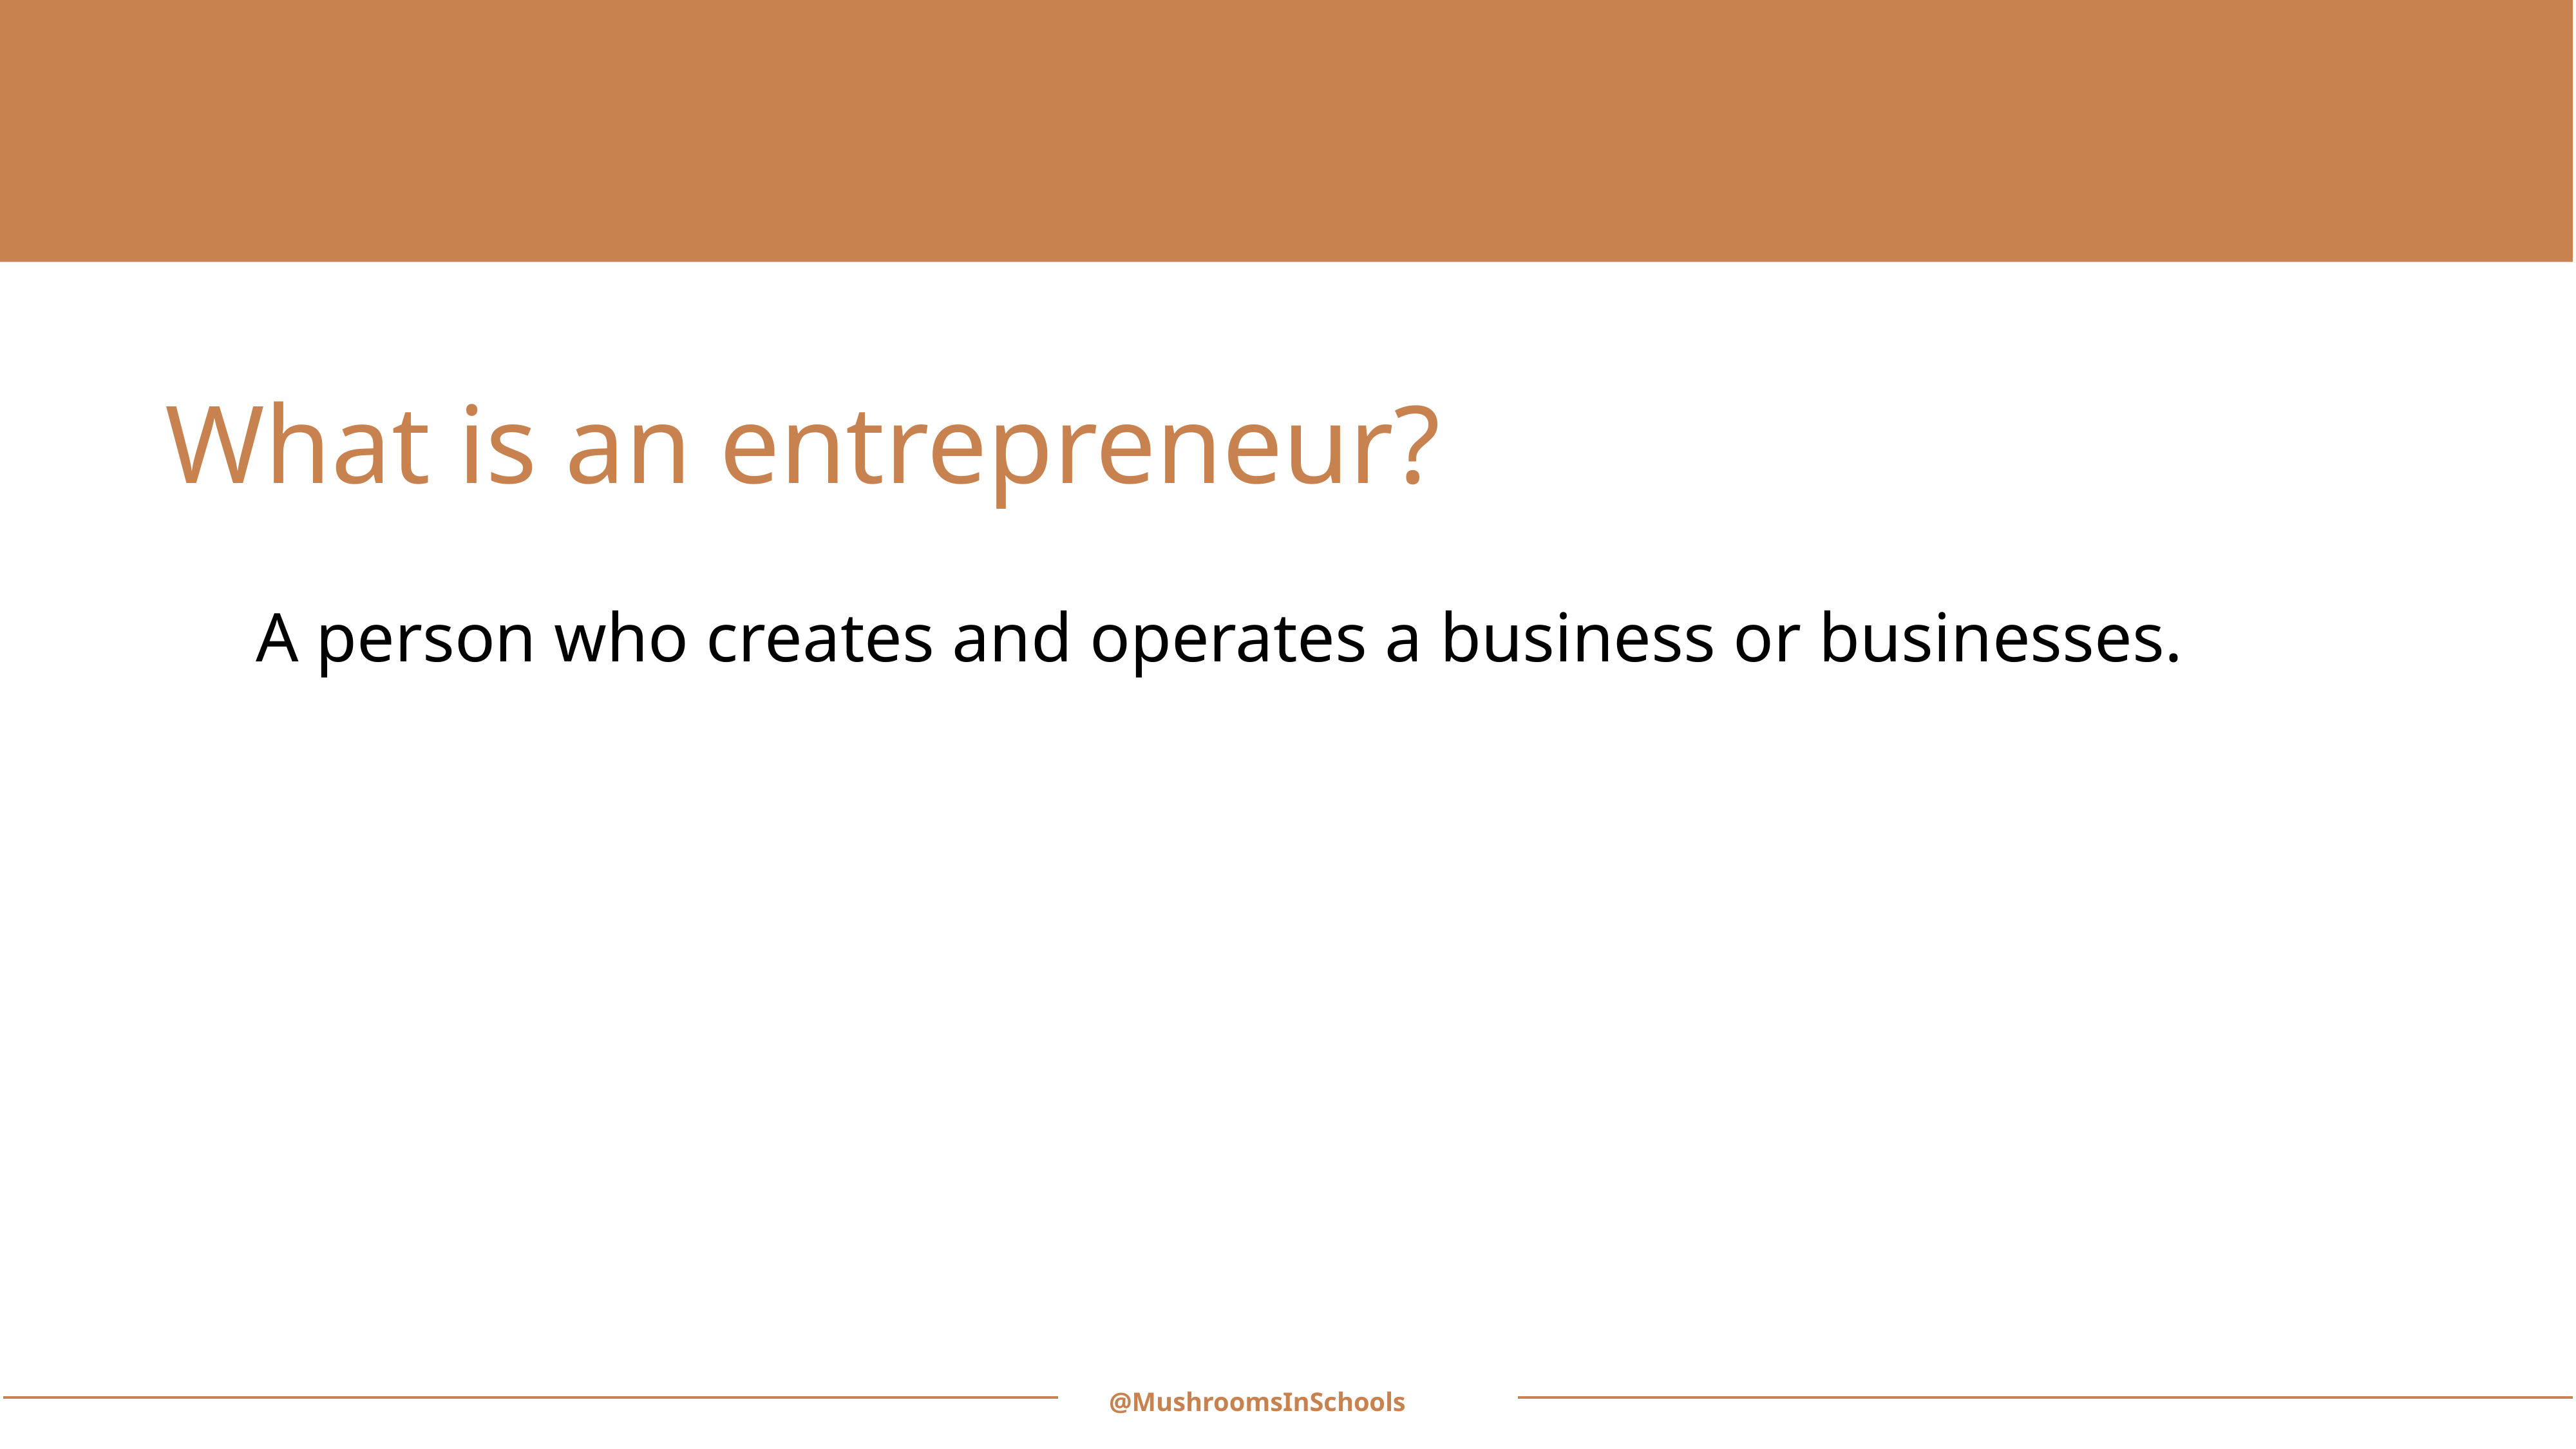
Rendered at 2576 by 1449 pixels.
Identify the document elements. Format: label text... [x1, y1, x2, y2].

text_box @MushroomsInSchools [1103, 1359, 1473, 1423]
text_box A person who creates and operates a business or businesses. [250, 576, 2320, 681]
text_box [0, 0, 2573, 262]
text_box What is an entrepreneur? [160, 370, 1446, 510]
